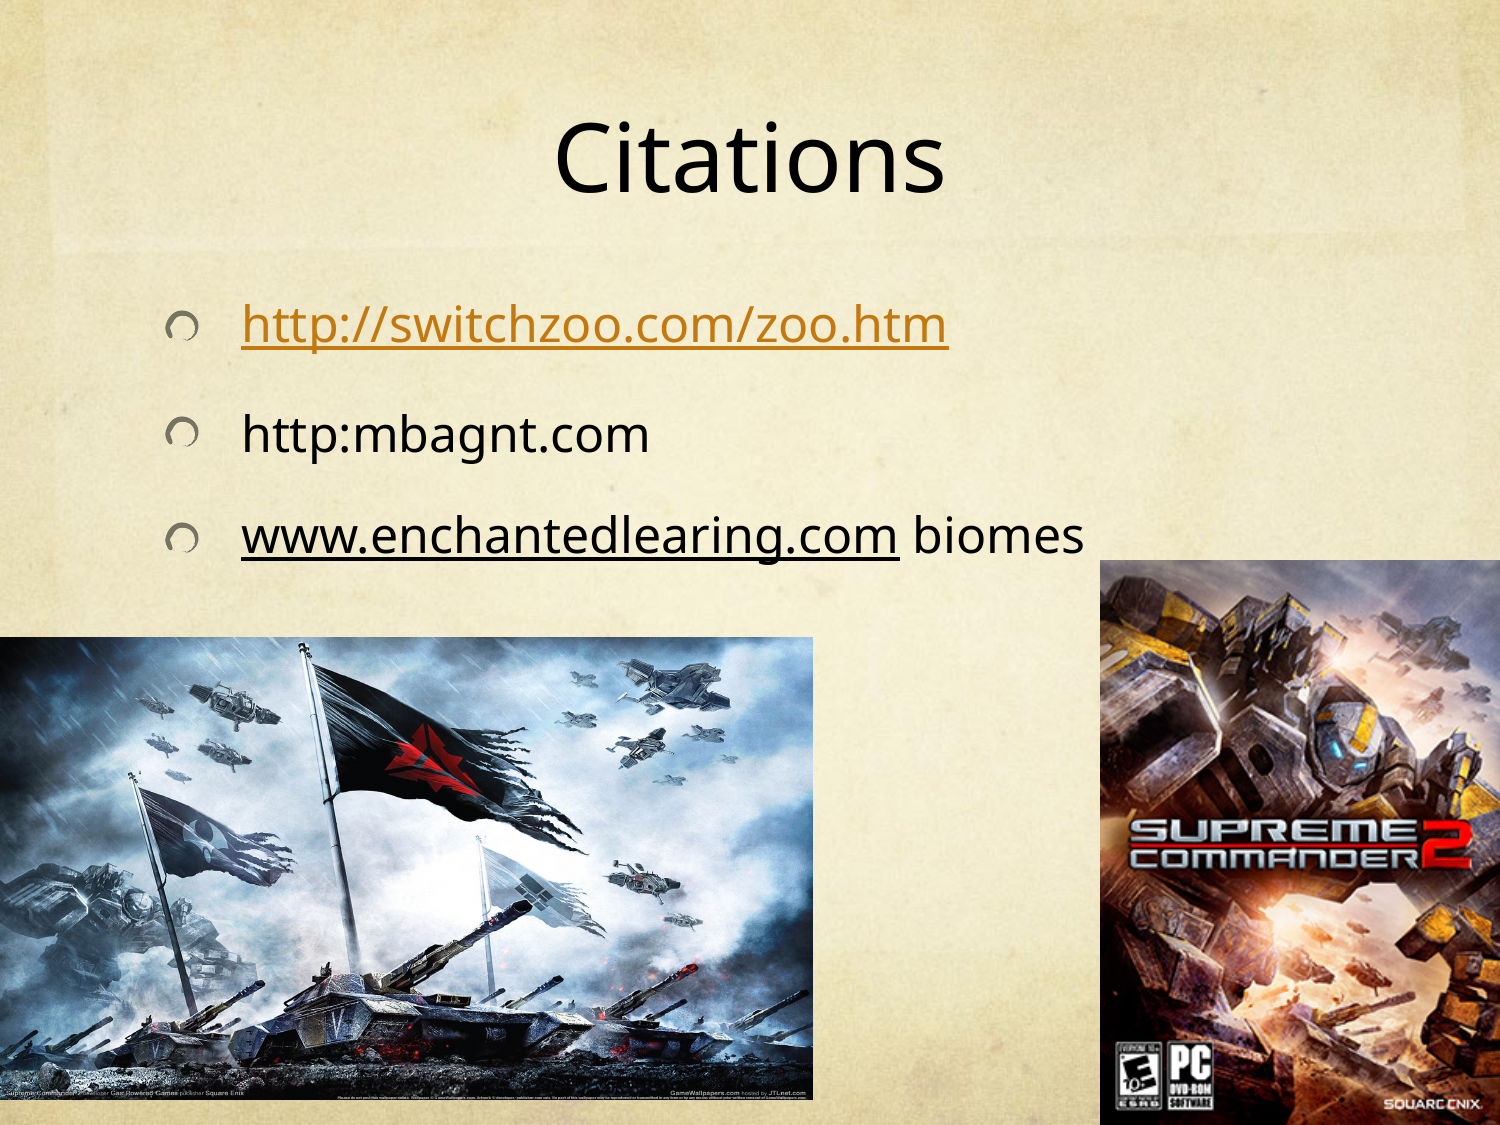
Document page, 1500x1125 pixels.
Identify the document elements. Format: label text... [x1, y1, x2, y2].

picture [0, 0, 1500, 1125]
title Citations [150, 82, 1350, 225]
list http://switchzoo.com/zoo.htm http:mbagnt.com www.enchantedlearing.com biomes [150, 284, 1350, 950]
